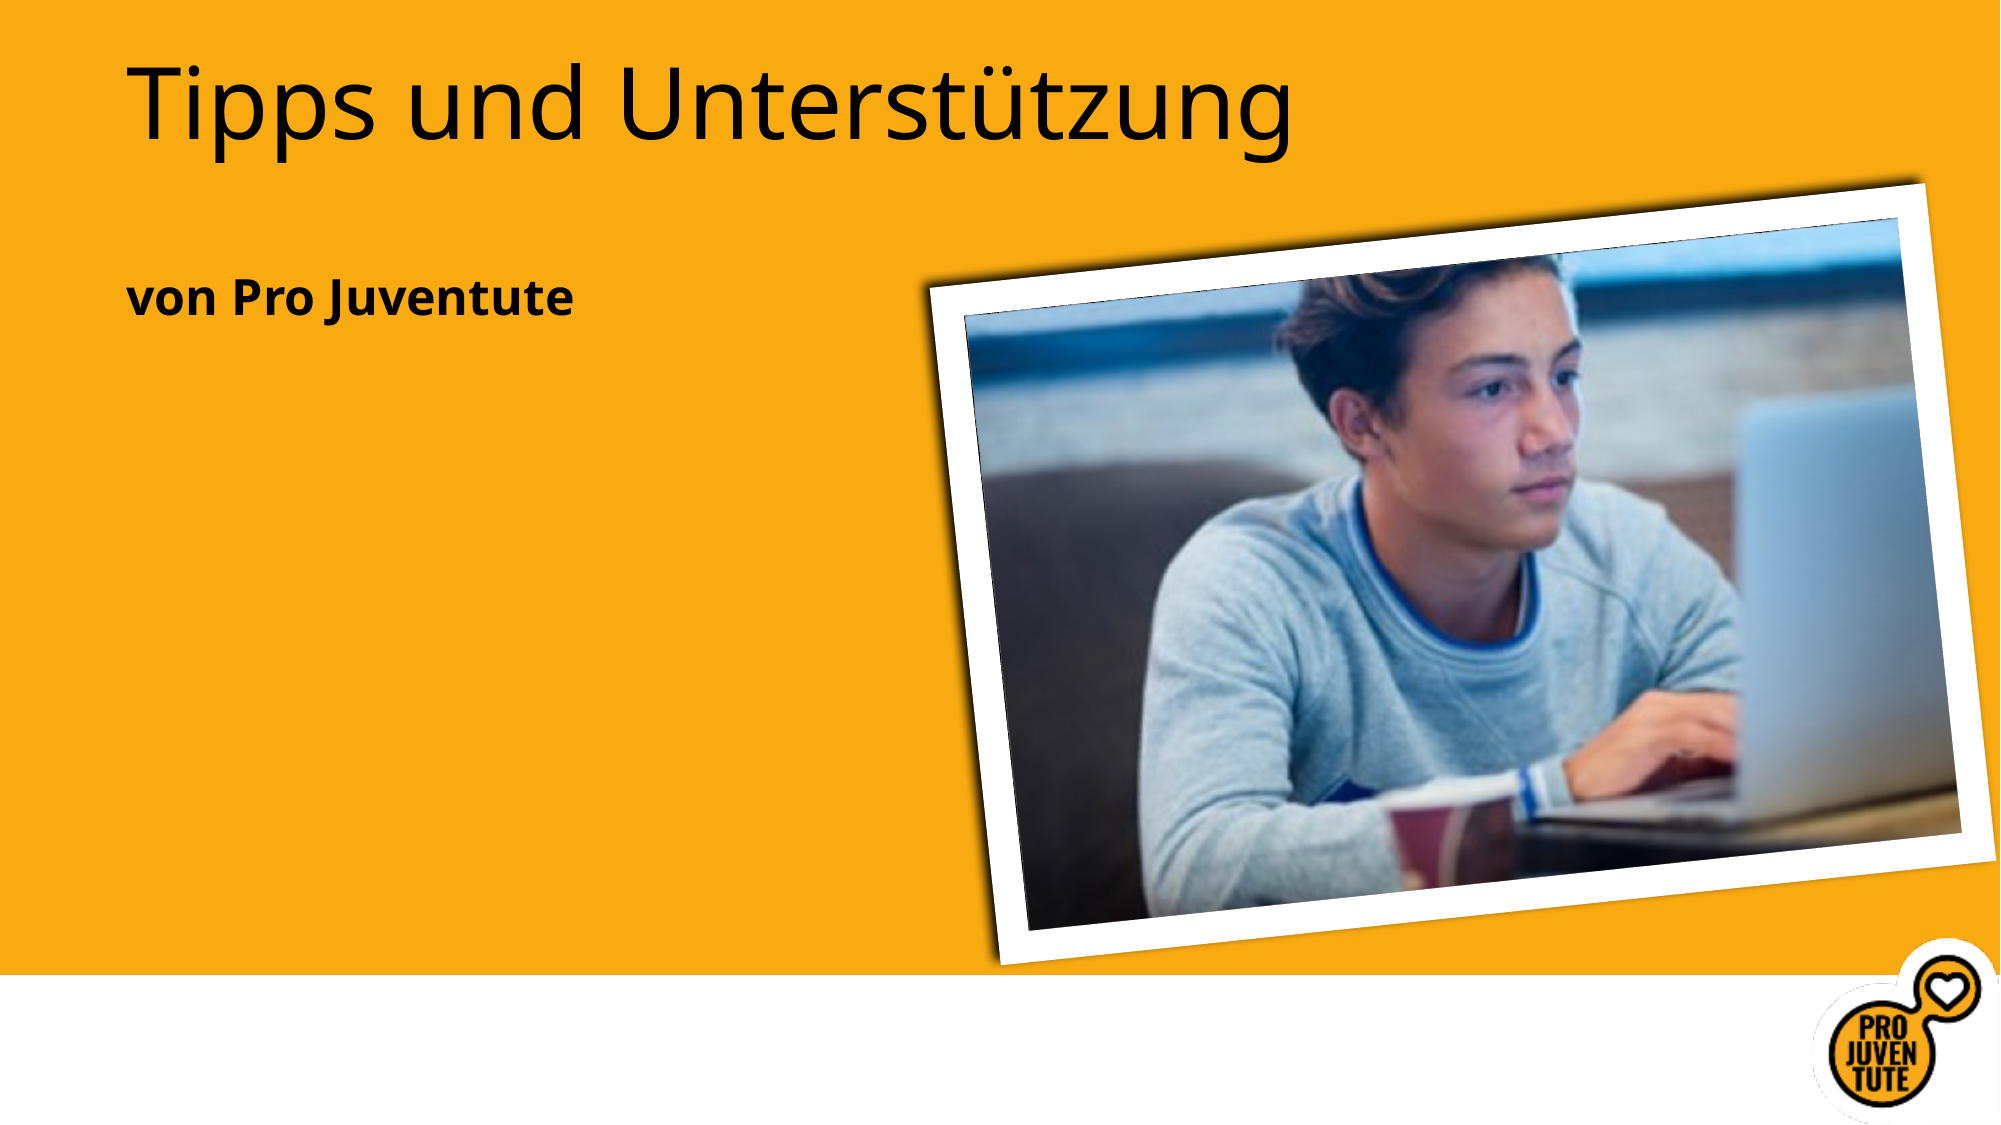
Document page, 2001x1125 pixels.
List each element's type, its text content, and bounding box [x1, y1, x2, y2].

picture [1812, 938, 2000, 1125]
subtitle von Pro Juventute [111, 264, 993, 390]
picture [966, 219, 1961, 930]
title Tipps und Unterstützung [111, 45, 1612, 234]
